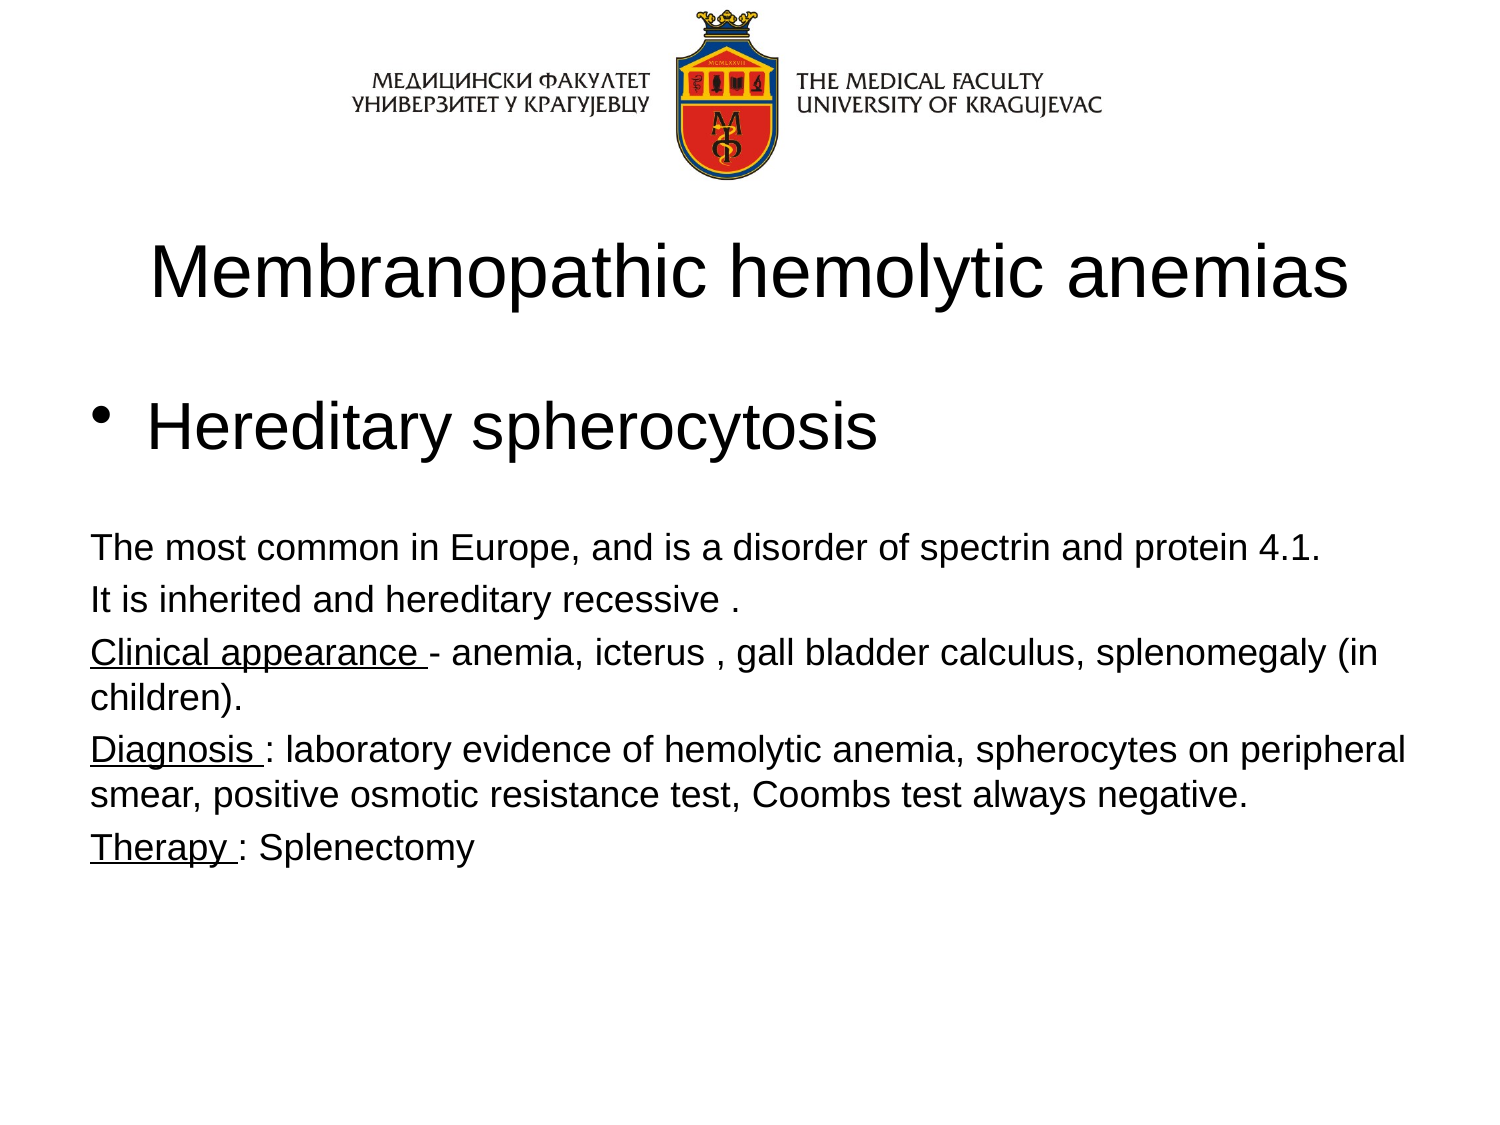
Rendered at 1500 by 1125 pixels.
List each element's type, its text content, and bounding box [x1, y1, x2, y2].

list Hereditary spherocytosis The most common in Europe, and is a disorder of spectrin and protein 4.1. It is inherited and hereditary recessive . Clinical appearance - anemia, icterus , gall bladder calculus, splenomegaly (in children). Diagnosis : laboratory evidence of hemolytic anemia, spherocytes on peripheral smear, positive osmotic resistance test, Coombs test always negative. Therapy : Splenectomy [75, 375, 1425, 1118]
picture [328, 0, 1125, 174]
title Membranopathic hemolytic anemias [75, 174, 1425, 362]
